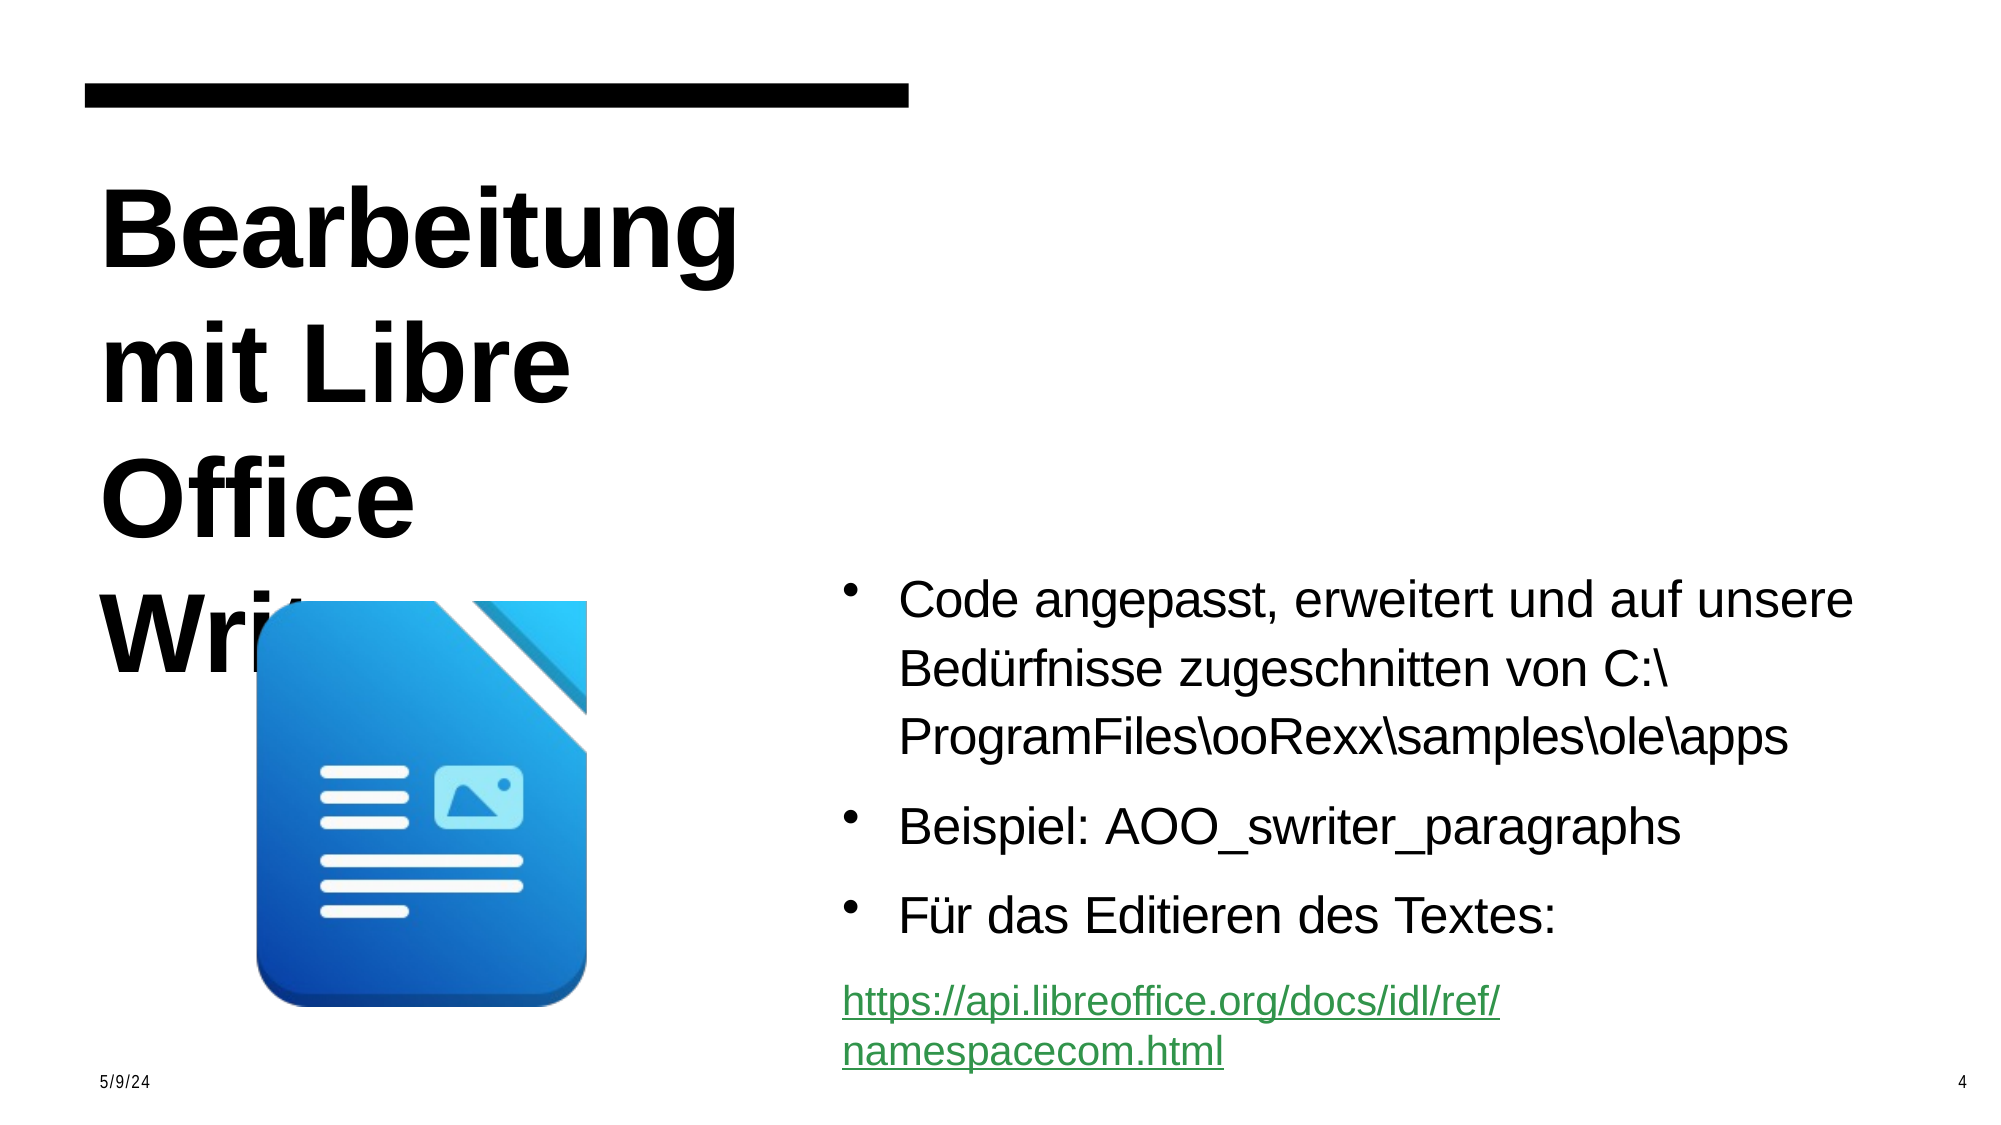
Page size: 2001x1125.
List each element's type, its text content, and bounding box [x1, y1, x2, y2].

slide_number 4 [1952, 1069, 1977, 1125]
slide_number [97, 1069, 156, 1125]
list Code angepasst, erweitert und auf unsere Bedürfnisse zugeschnitten von C:\ProgramFiles\ooRexx\samples\ole\apps Beispiel: AOO_swriter_paragraphs Für das Editieren des Textes: https://api.libreoffice.org/docs/idl/ref/namespacecom.html [839, 557, 1910, 1125]
picture [219, 600, 626, 1007]
title Bearbeitung mit Libre Office Writer [97, 153, 766, 696]
